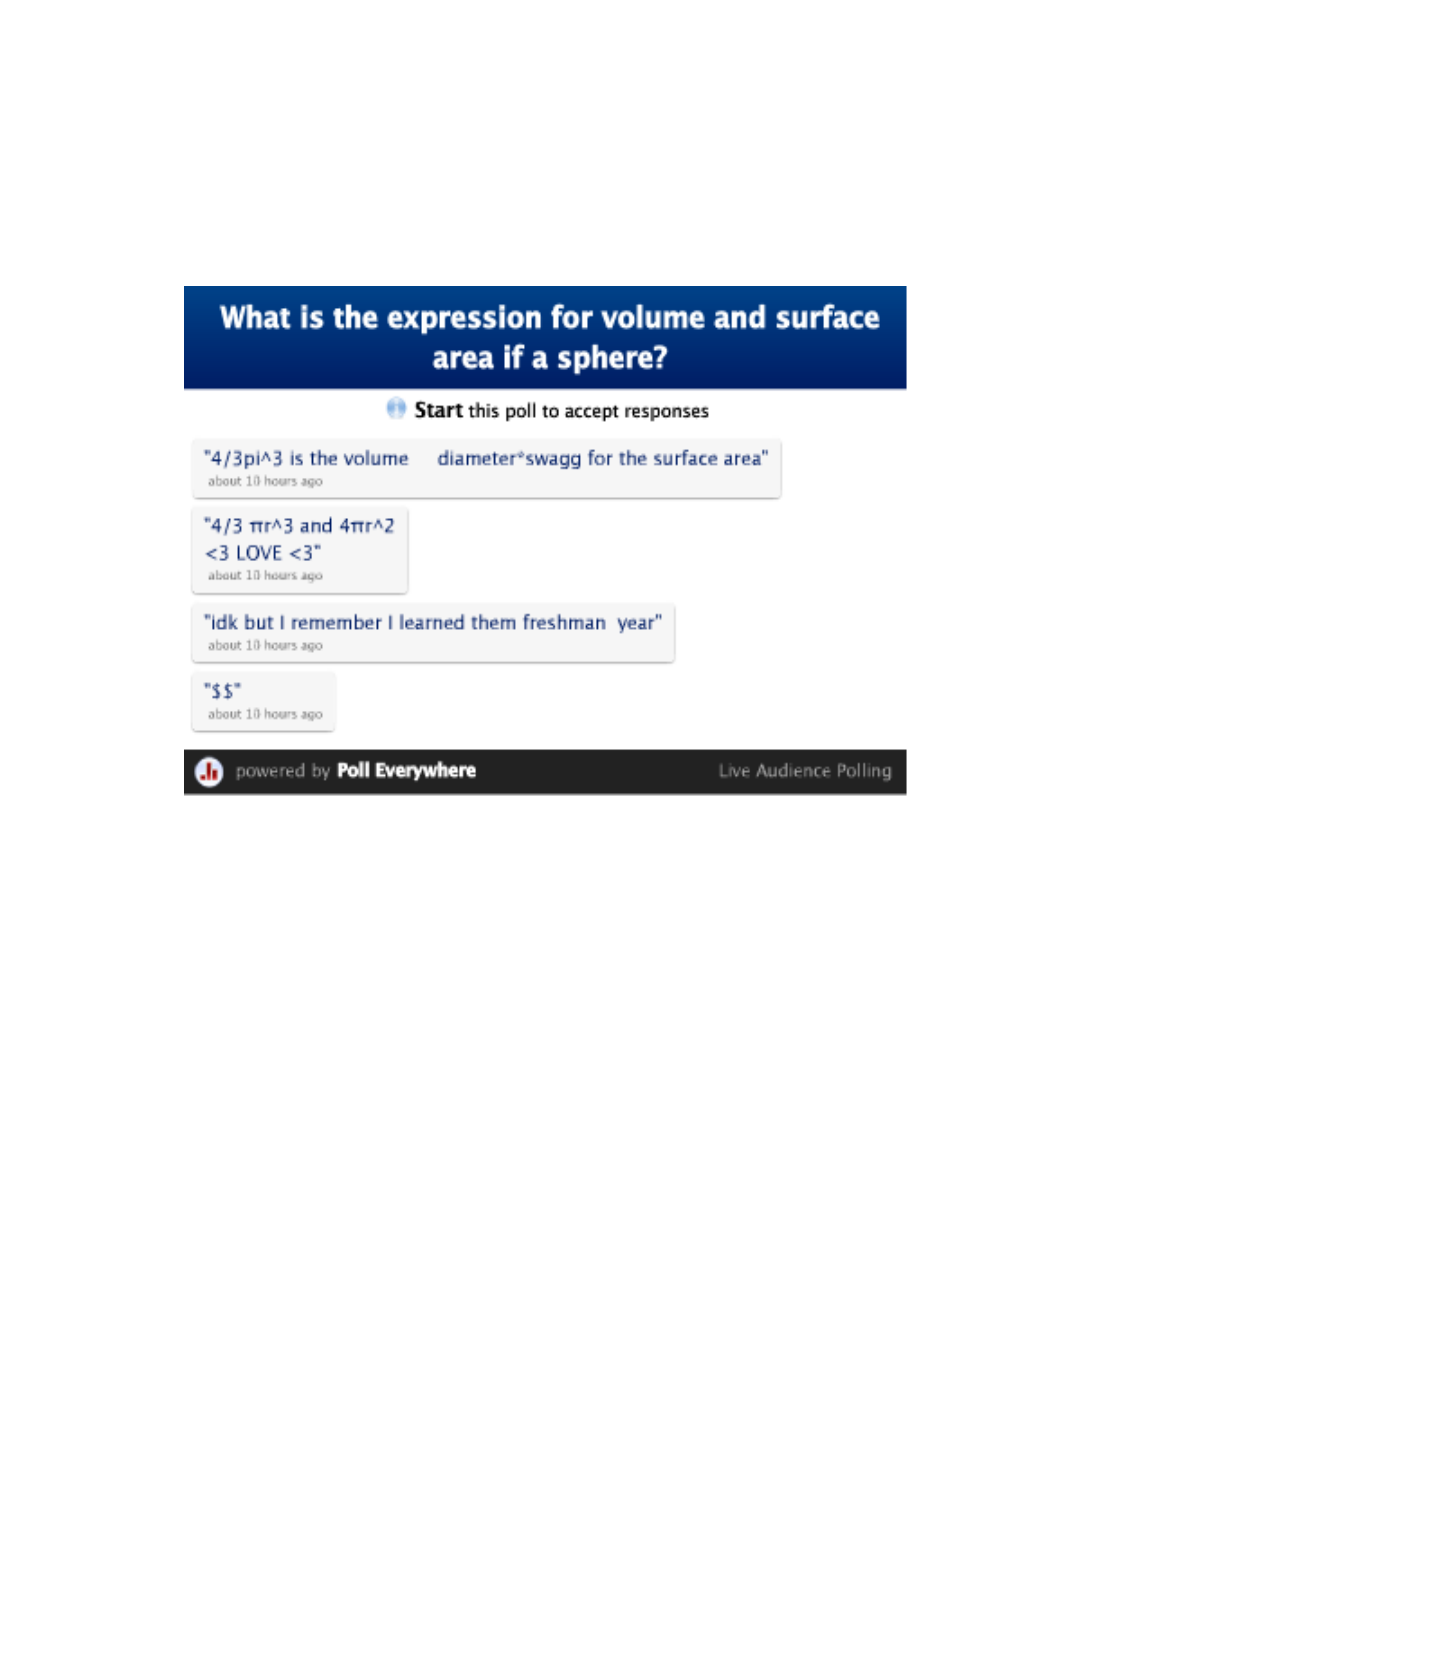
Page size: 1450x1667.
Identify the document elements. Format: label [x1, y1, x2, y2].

picture [184, 286, 1300, 1027]
